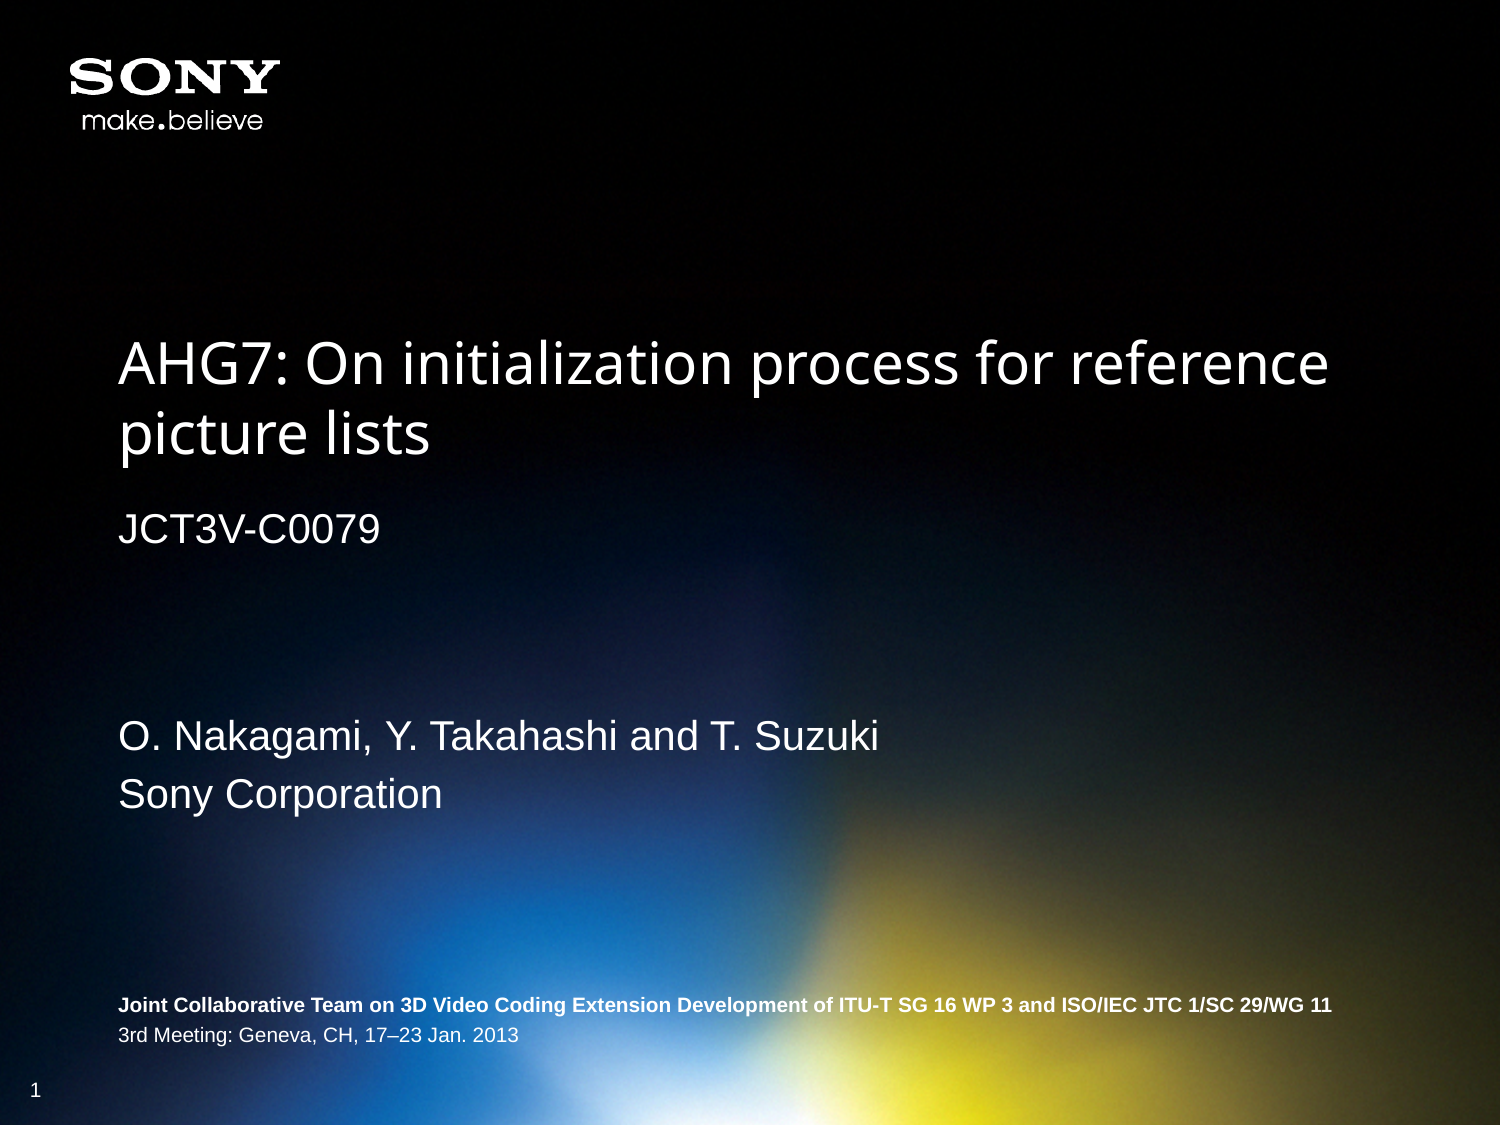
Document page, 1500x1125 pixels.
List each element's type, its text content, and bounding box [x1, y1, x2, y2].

title AHG7: On initialization process for reference picture lists [118, 383, 1382, 467]
list Joint Collaborative Team on 3D Video Coding Extension Development of ITU-T SG 16 WP 3 and ISO/IEC JTC 1/SC 29/WG 11 3rd Meeting: Geneva, CH, 17–23 Jan. 2013 [118, 992, 1382, 1052]
slide_number 1 [0, 1071, 42, 1108]
subtitle JCT3V-C0079 [118, 501, 1382, 573]
picture [0, 0, 1500, 1125]
list O. Nakagami, Y. Takahashi and T. Suzuki Sony Corporation [118, 708, 1382, 780]
